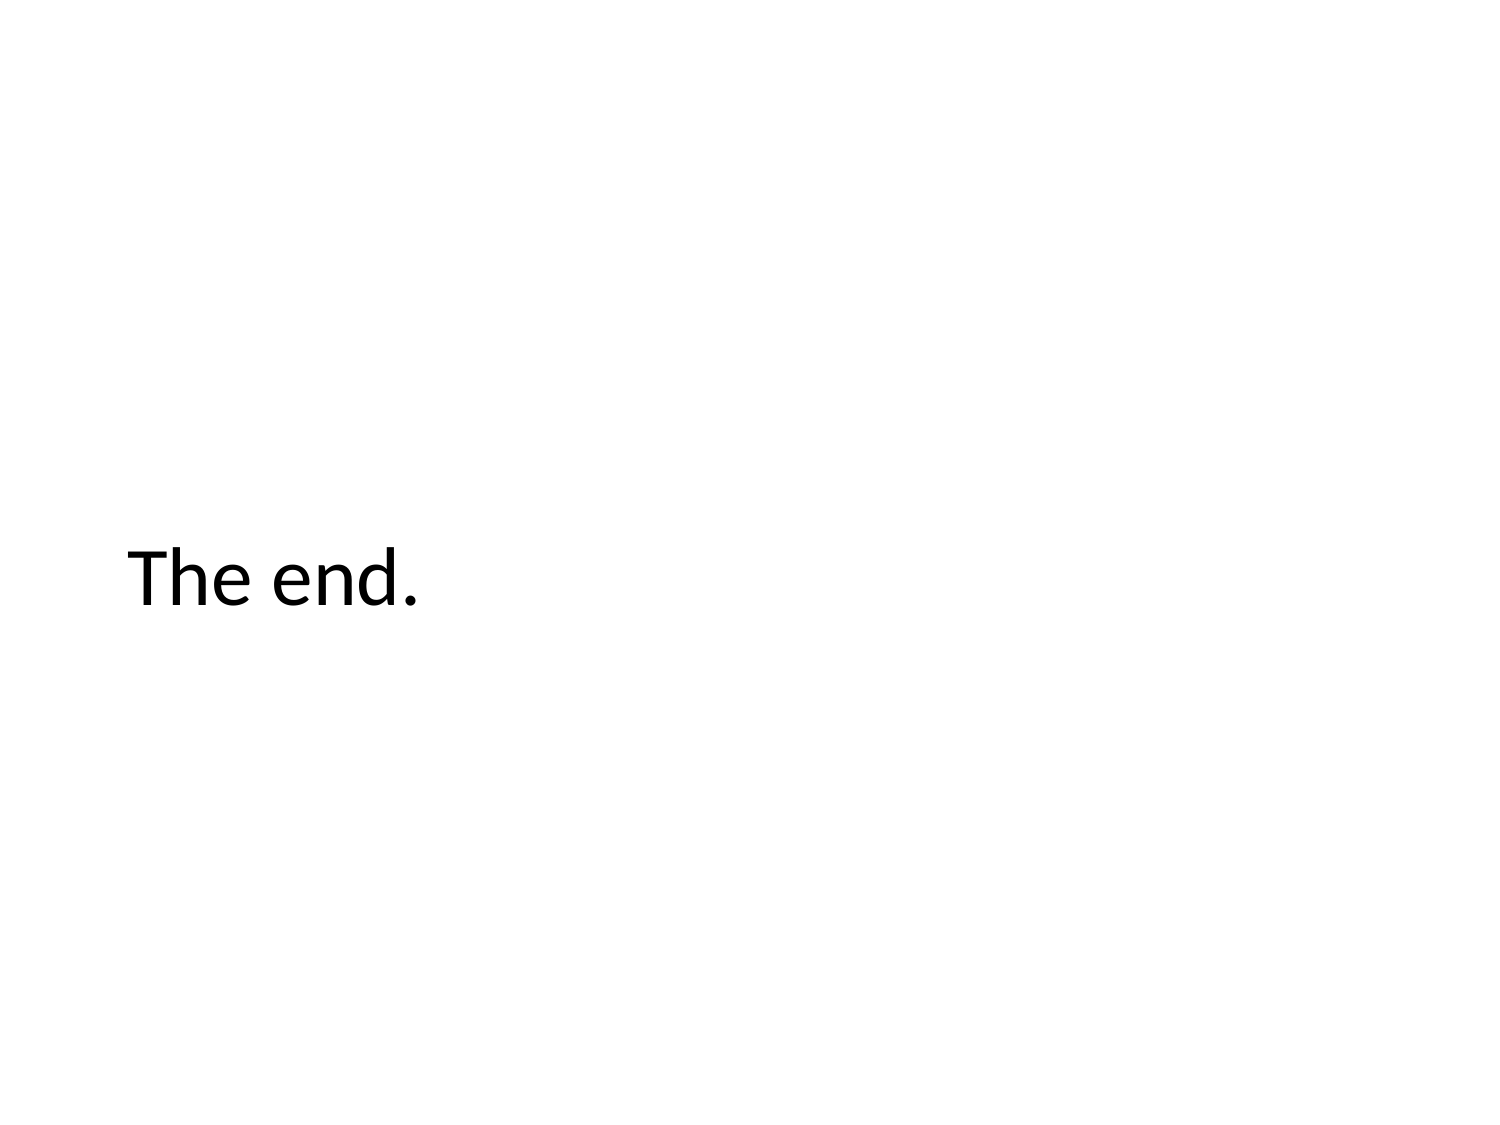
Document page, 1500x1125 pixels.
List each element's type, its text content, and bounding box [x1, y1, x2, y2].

title The end. [112, 451, 1388, 693]
